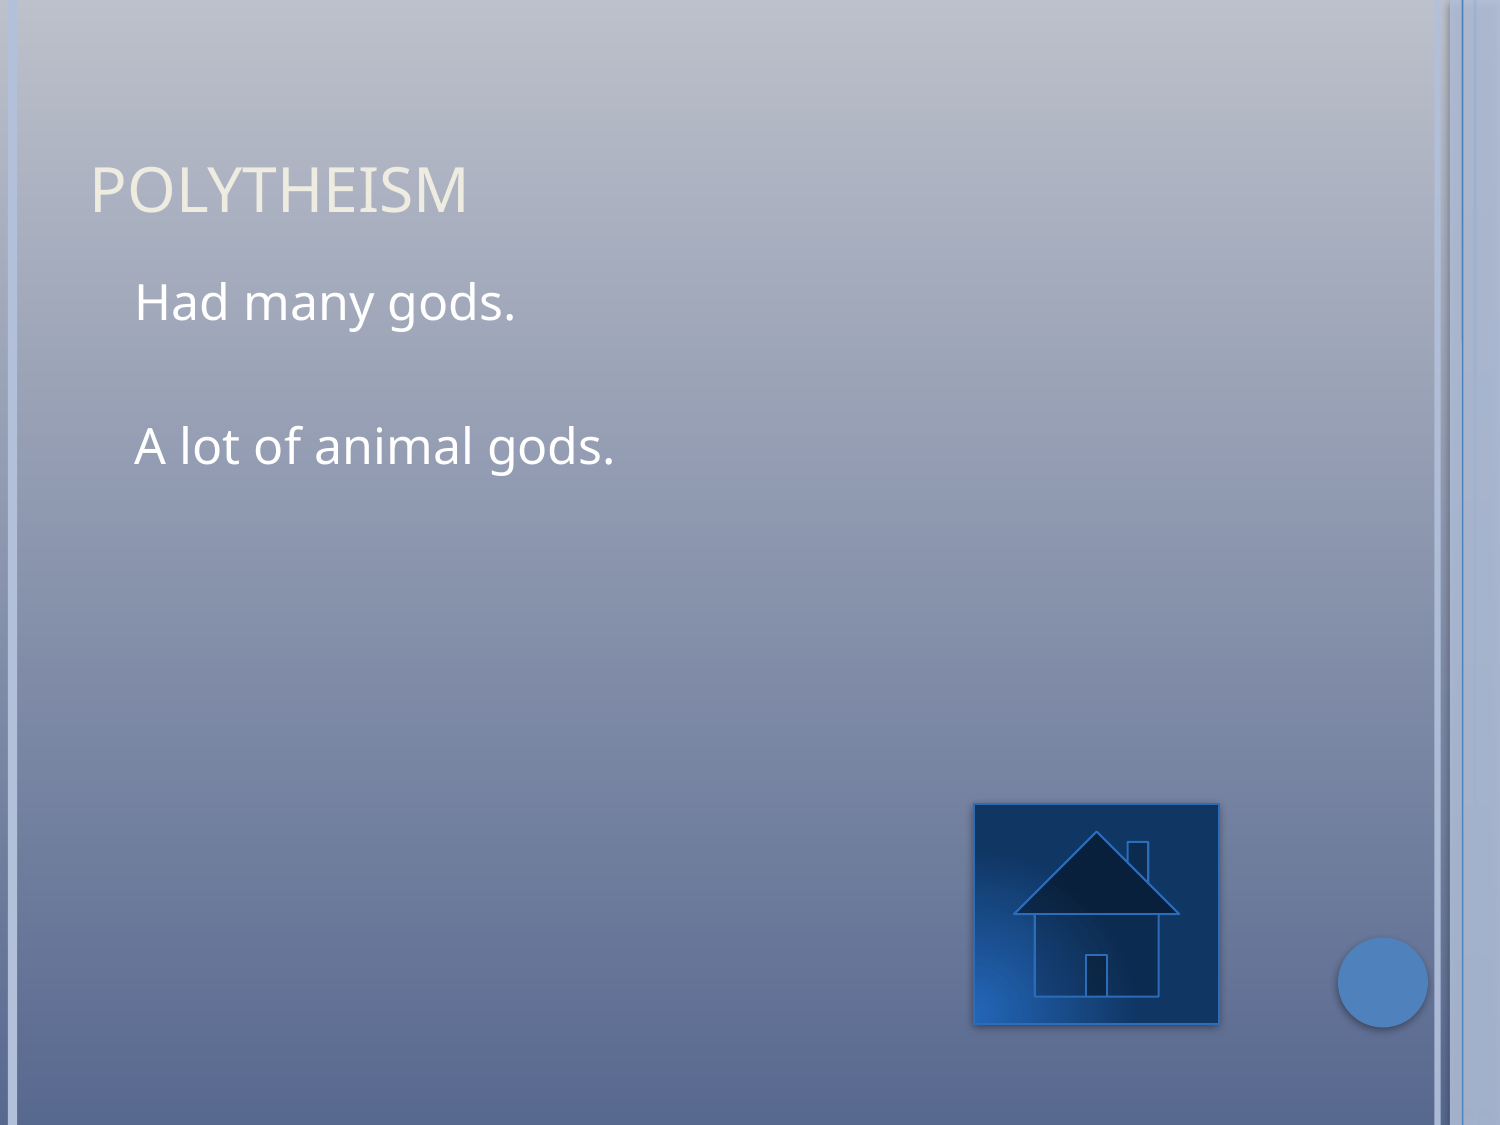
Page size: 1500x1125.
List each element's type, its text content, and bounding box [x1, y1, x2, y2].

title Polytheism [75, 45, 1300, 233]
list Had many gods. A lot of animal gods. [75, 262, 1300, 1062]
text_box [973, 803, 1220, 1025]
